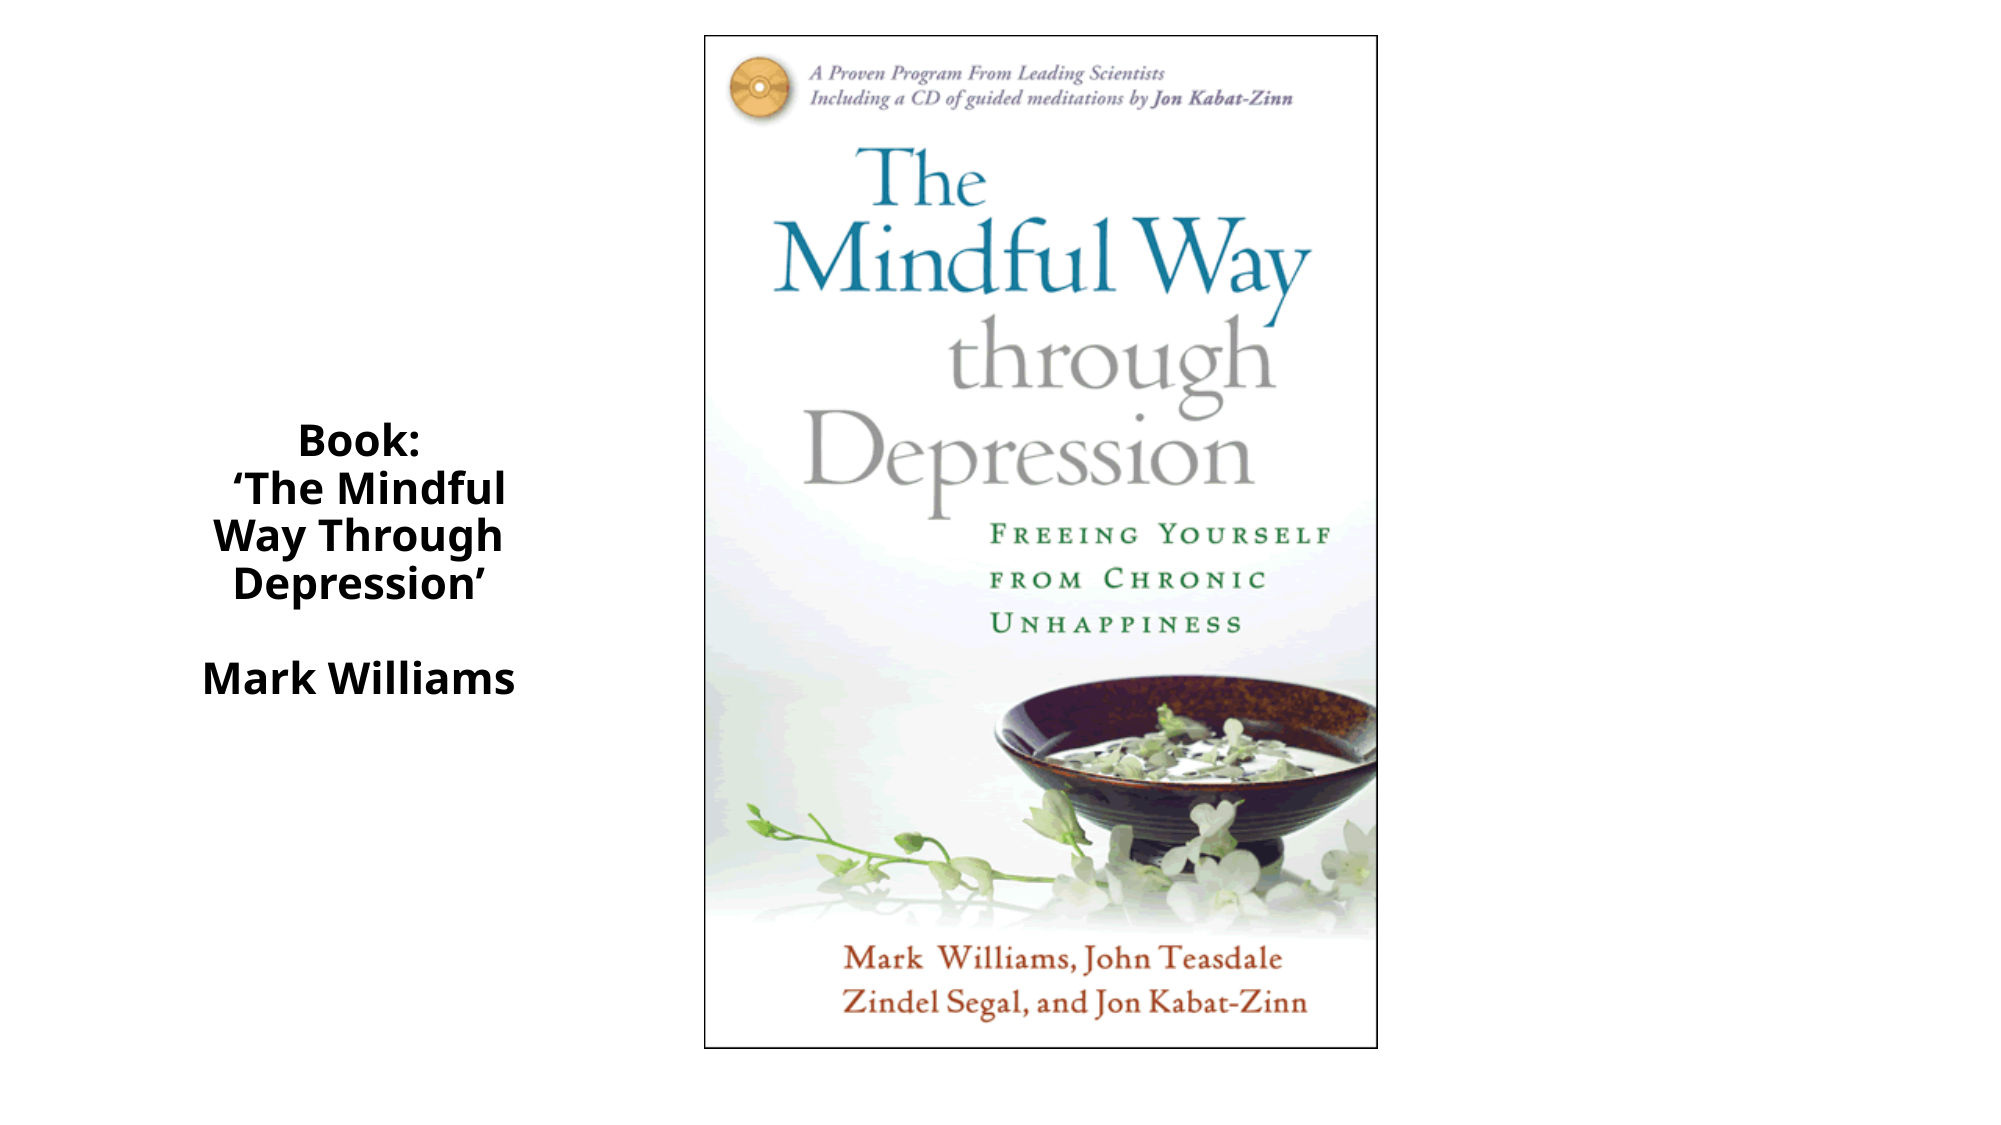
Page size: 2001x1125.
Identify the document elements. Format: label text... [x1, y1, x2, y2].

picture [703, 35, 1378, 1049]
title Book: ‘The Mindful Way Through Depression’ Mark Williams [124, 268, 594, 765]
